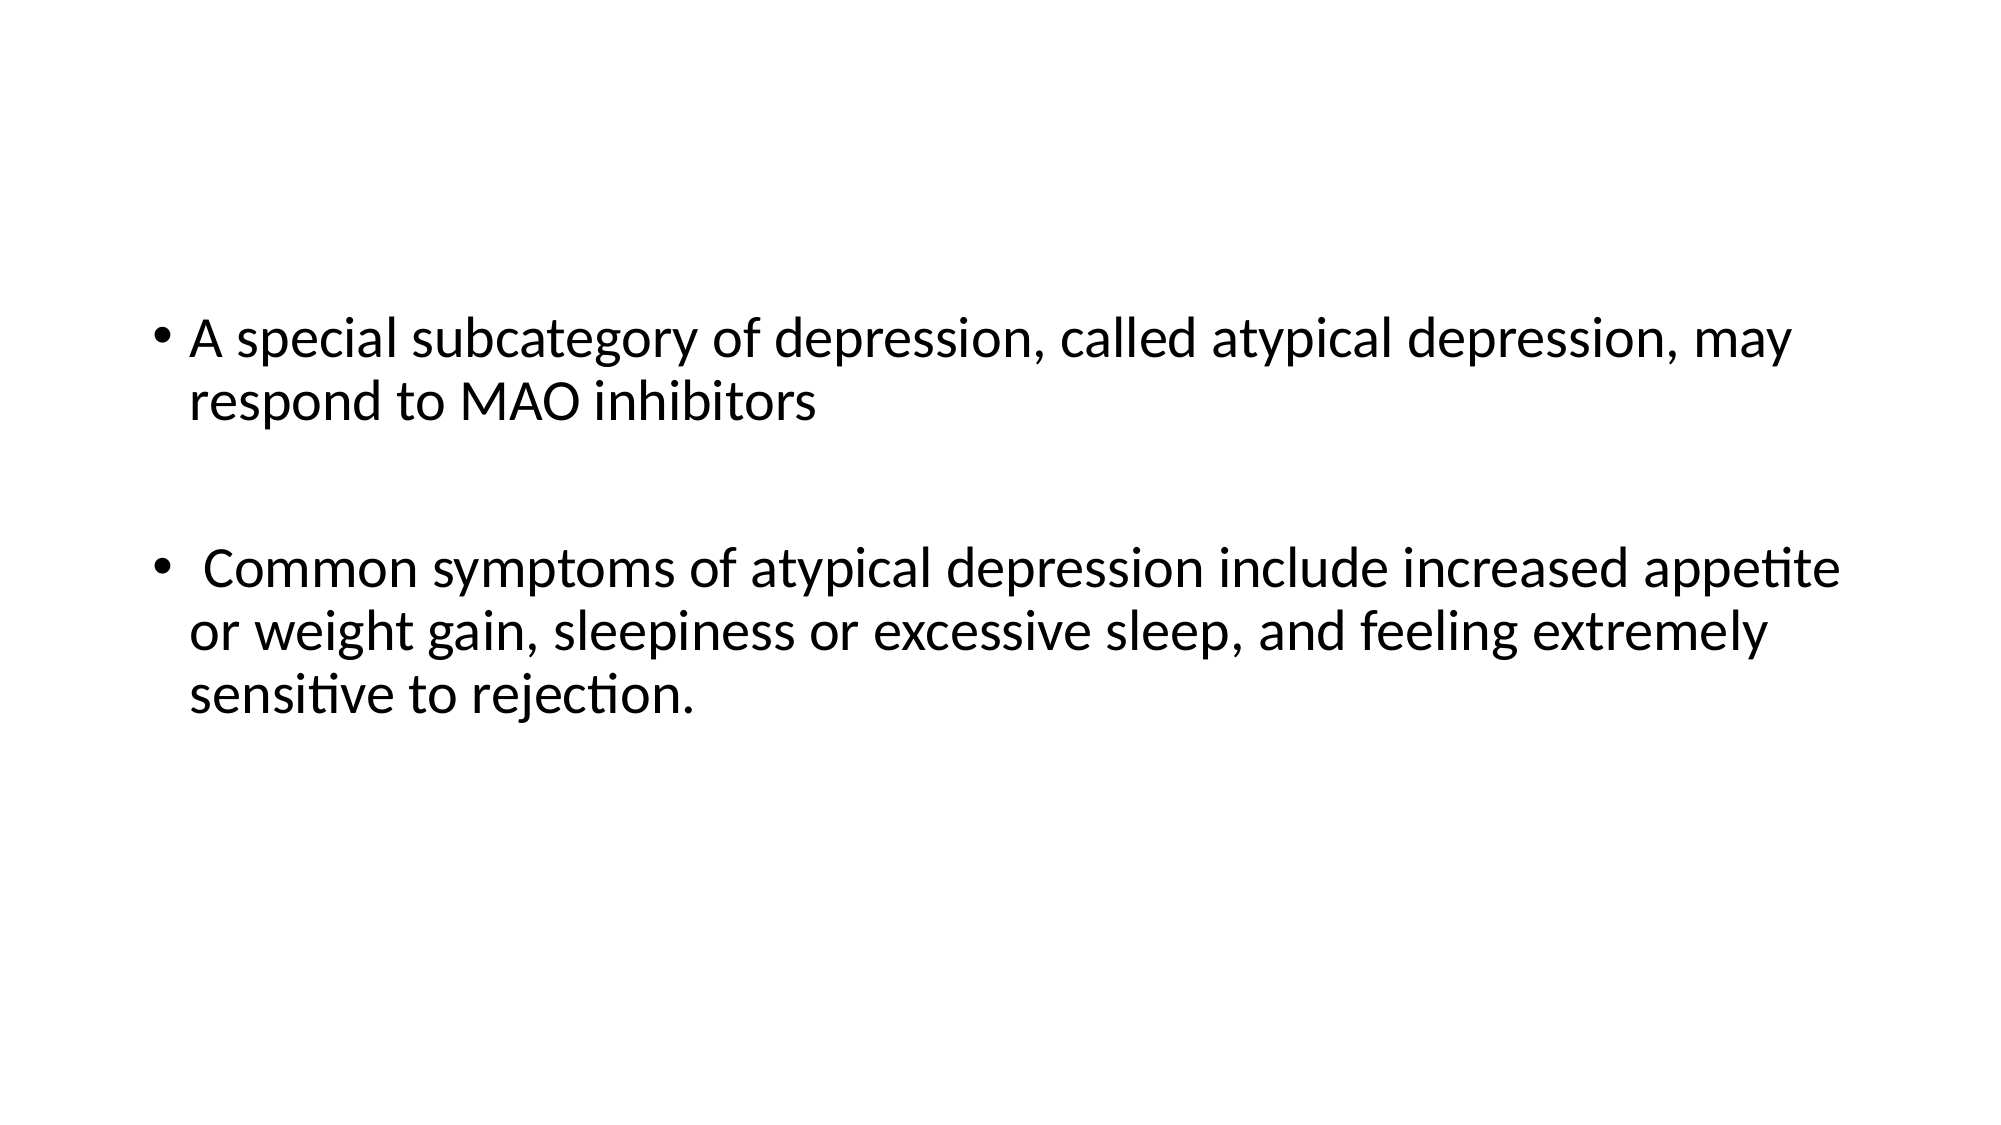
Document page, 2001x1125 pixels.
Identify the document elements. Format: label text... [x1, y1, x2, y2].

list A special subcategory of depression, called atypical depression, may respond to MAO inhibitors Common symptoms of atypical depression include increased appetite or weight gain, sleepiness or excessive sleep, and feeling extremely sensitive to rejection. [137, 299, 1863, 1014]
